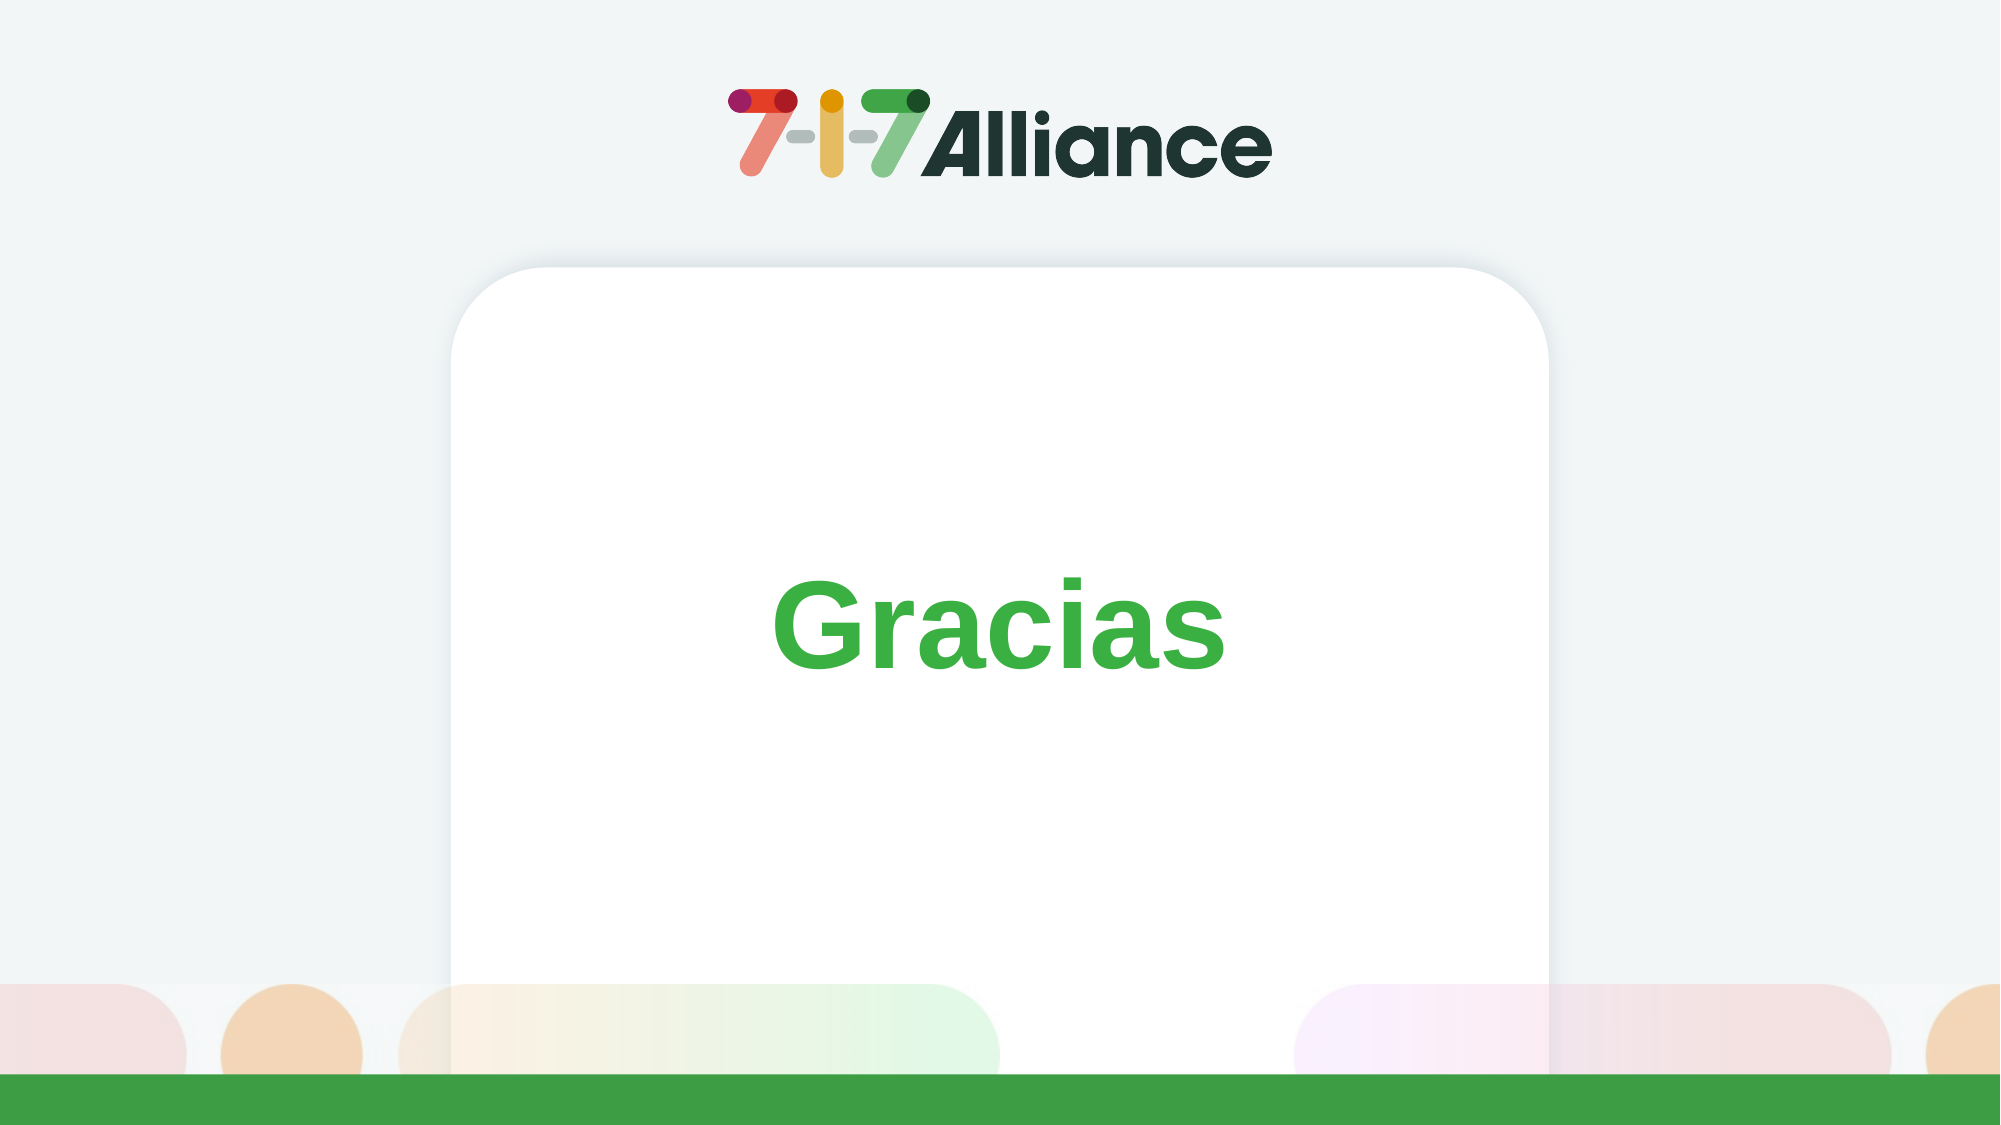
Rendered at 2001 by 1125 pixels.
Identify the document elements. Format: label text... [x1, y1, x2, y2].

picture [728, 89, 1272, 178]
title Gracias [560, 340, 1440, 694]
